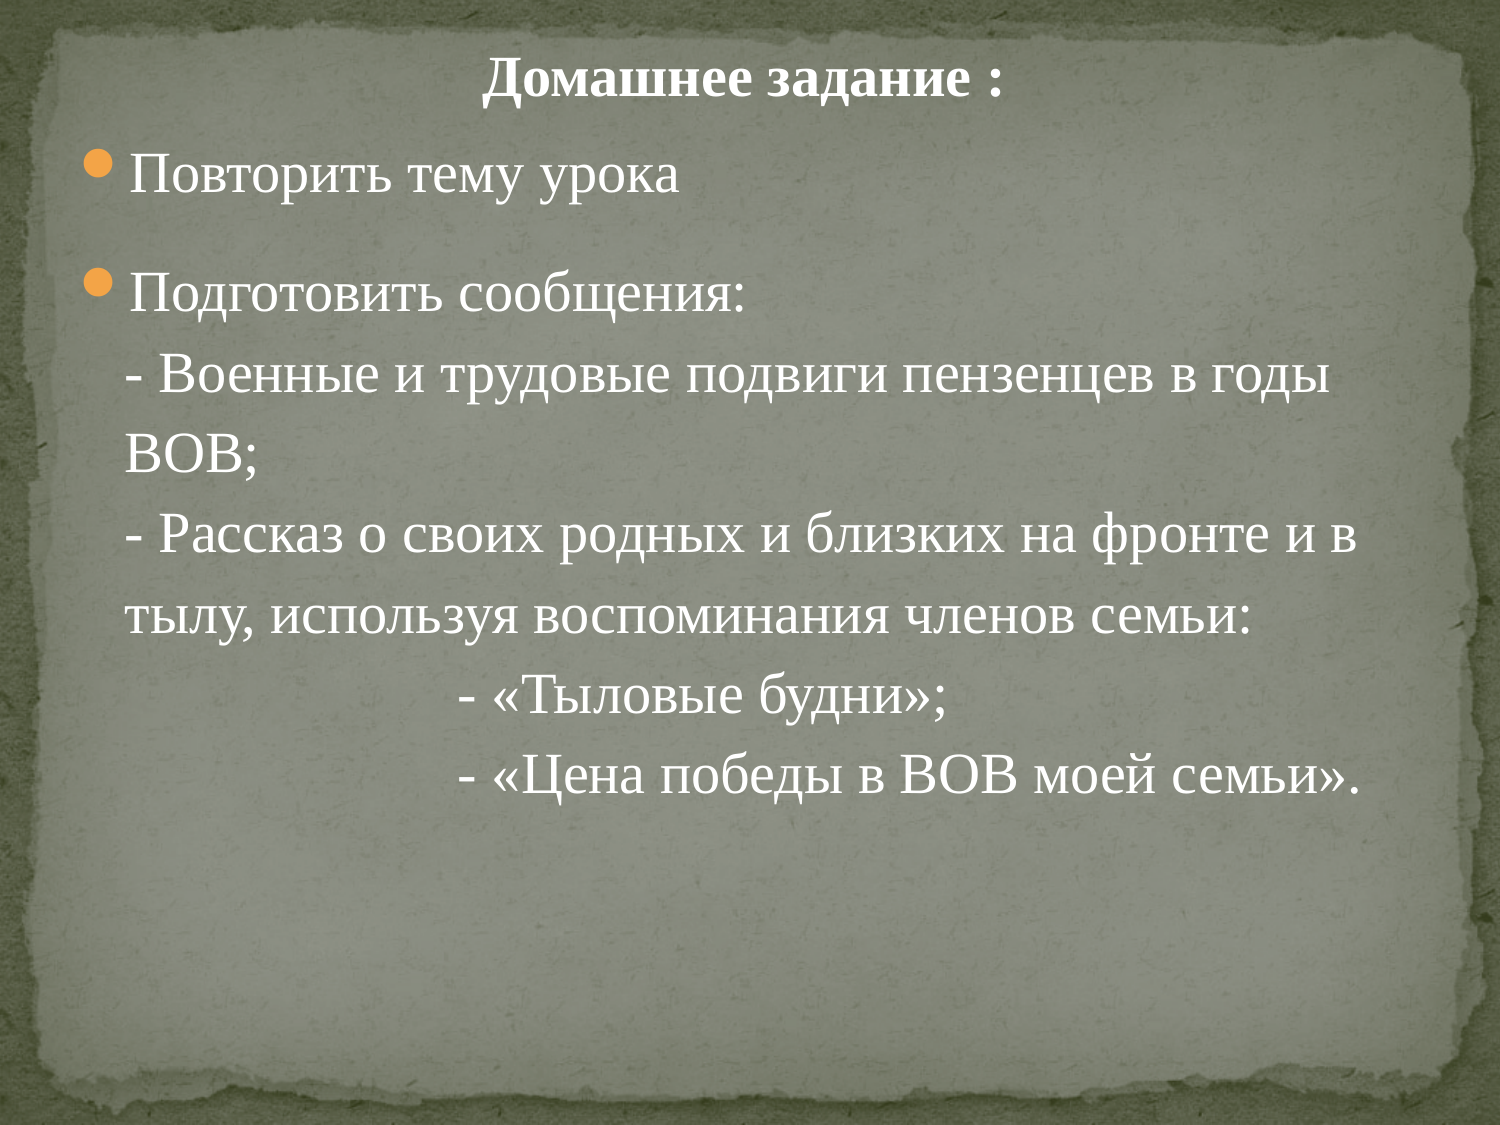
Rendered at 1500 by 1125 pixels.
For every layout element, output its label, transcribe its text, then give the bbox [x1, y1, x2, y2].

list Домашнее задание : Повторить тему урока Подготовить сообщения: - Военные и трудовые подвиги пензенцев в годы ВОВ; - Рассказ о своих родных и близких на фронте и в тылу, используя воспоминания членов семьи: - «Тыловые будни»; - «Цена победы в ВОВ моей семьи». [64, 30, 1424, 1035]
